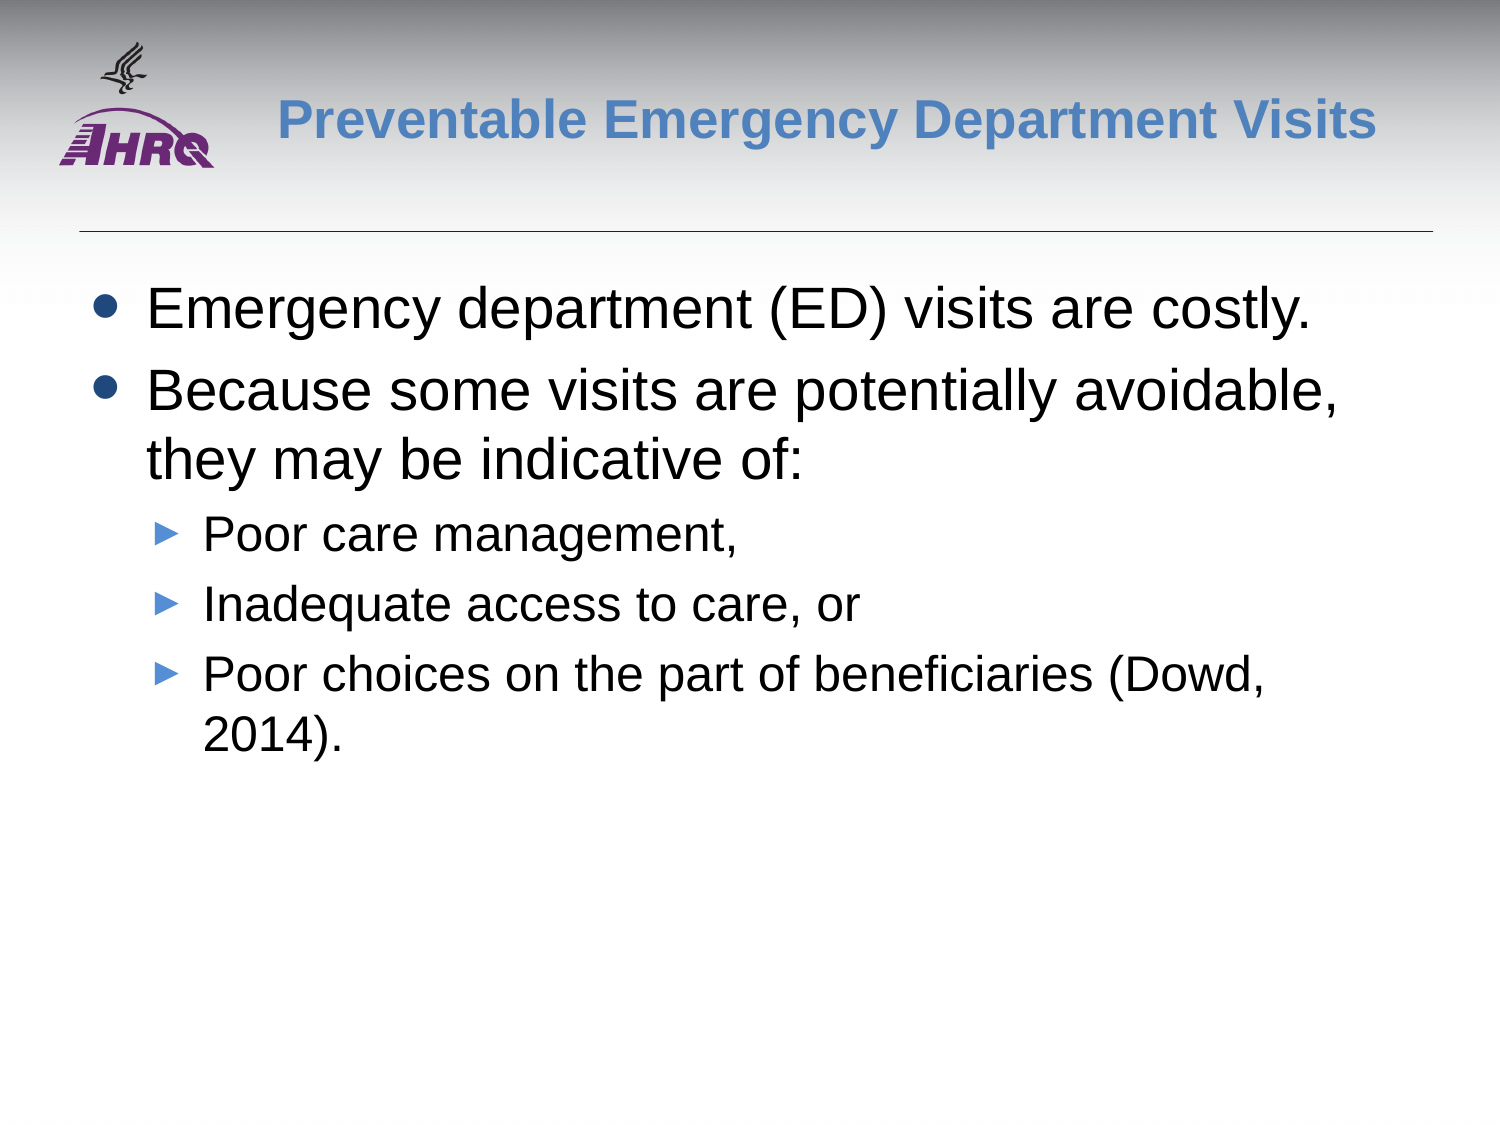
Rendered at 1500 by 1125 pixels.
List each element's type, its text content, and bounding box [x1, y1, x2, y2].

list Emergency department (ED) visits are costly. Because some visits are potentially avoidable, they may be indicative of: Poor care management, Inadequate access to care, or Poor choices on the part of beneficiaries (Dowd, 2014). [75, 262, 1425, 1005]
picture [0, 0, 1500, 1125]
title Preventable Emergency Department Visits [262, 45, 1425, 188]
